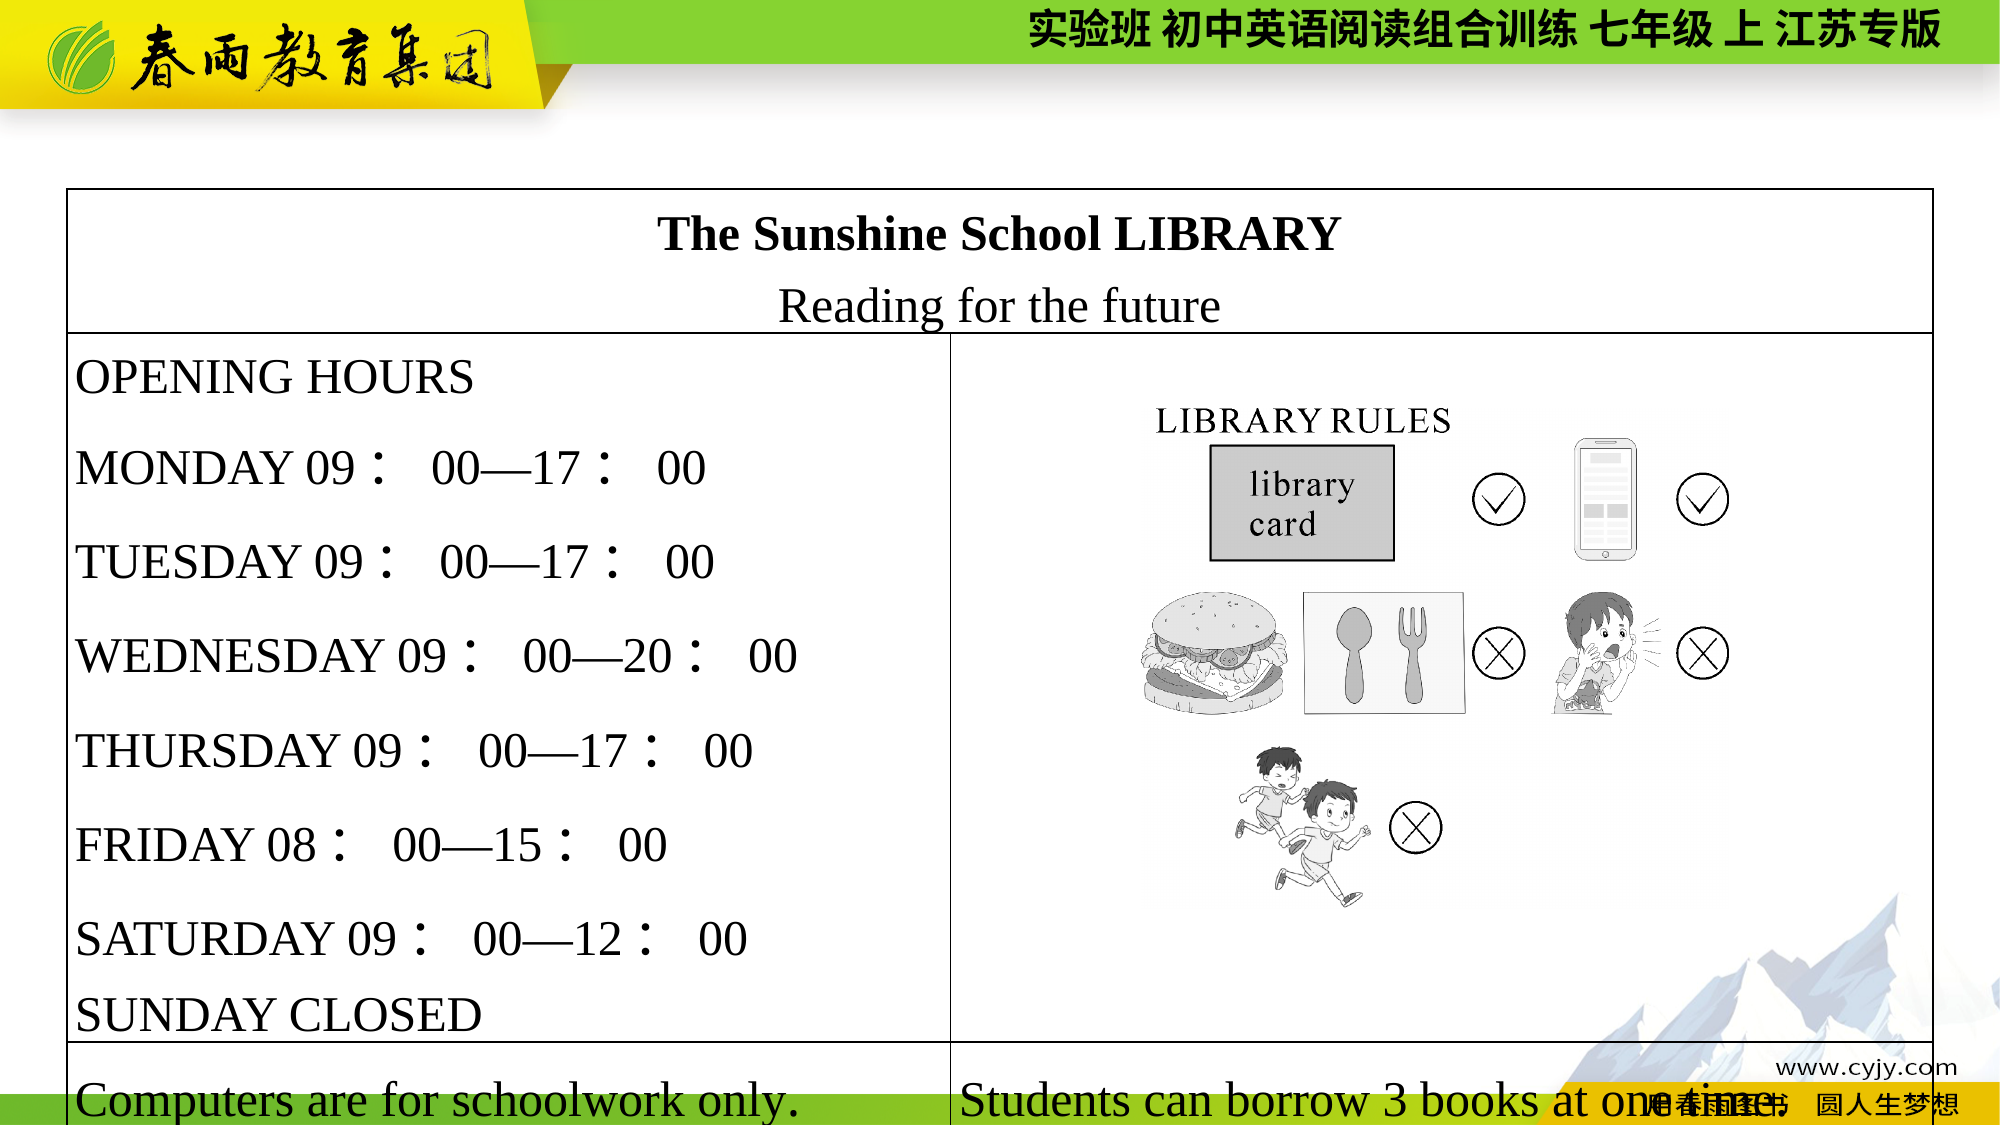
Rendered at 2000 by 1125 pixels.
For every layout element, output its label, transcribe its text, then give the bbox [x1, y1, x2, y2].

table_cell OPENING HOURS MONDAY 09：00—17：00 TUESDAY 09：00—17：00 WEDNESDAY 09：00—20：00 THURSDAY 09：00—17：00 FRIDAY 08：00—15：00 SATURDAY 09：00—12：00 SUNDAY CLOSED [68, 334, 950, 1041]
picture [1141, 408, 1729, 909]
table_cell Students can borrow 3 books at one time. [951, 1043, 1932, 1125]
picture [0, 0, 2000, 1125]
table_cell Computers are for schoolwork only. [68, 1043, 950, 1125]
table_header The Sunshine School LIBRARY Reading for the future [68, 190, 1932, 332]
table_cell [951, 334, 1932, 1041]
